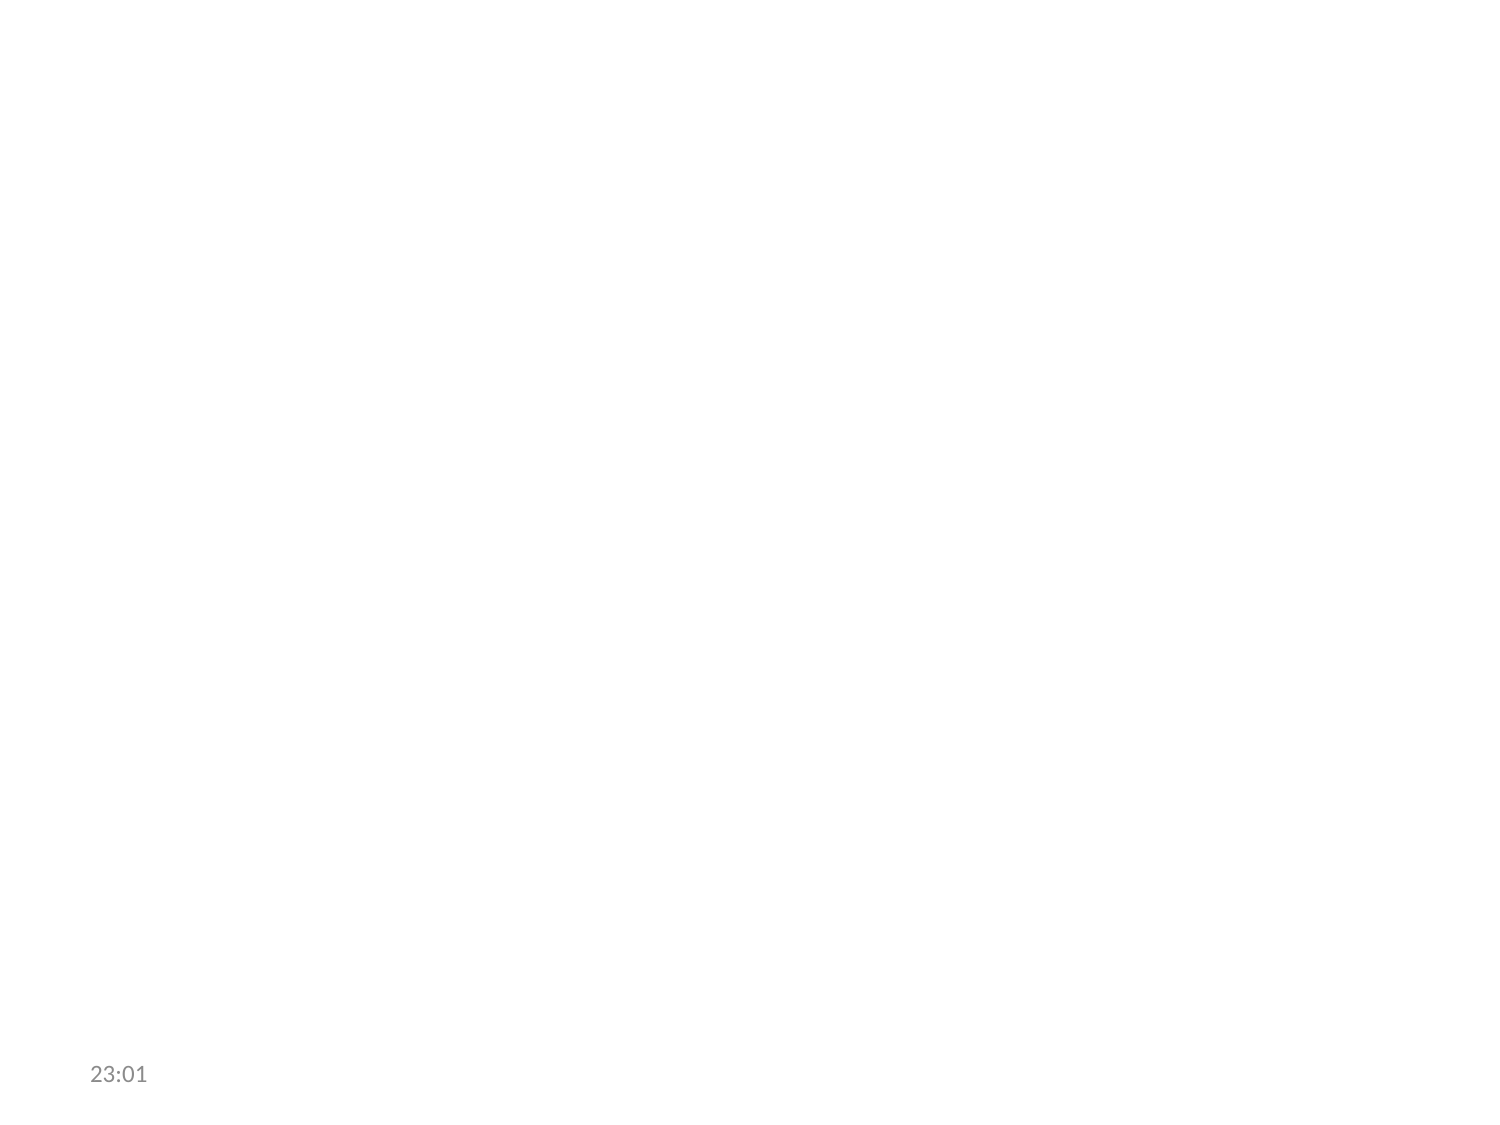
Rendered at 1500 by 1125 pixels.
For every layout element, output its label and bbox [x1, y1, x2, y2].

slide_number [75, 1042, 425, 1103]
